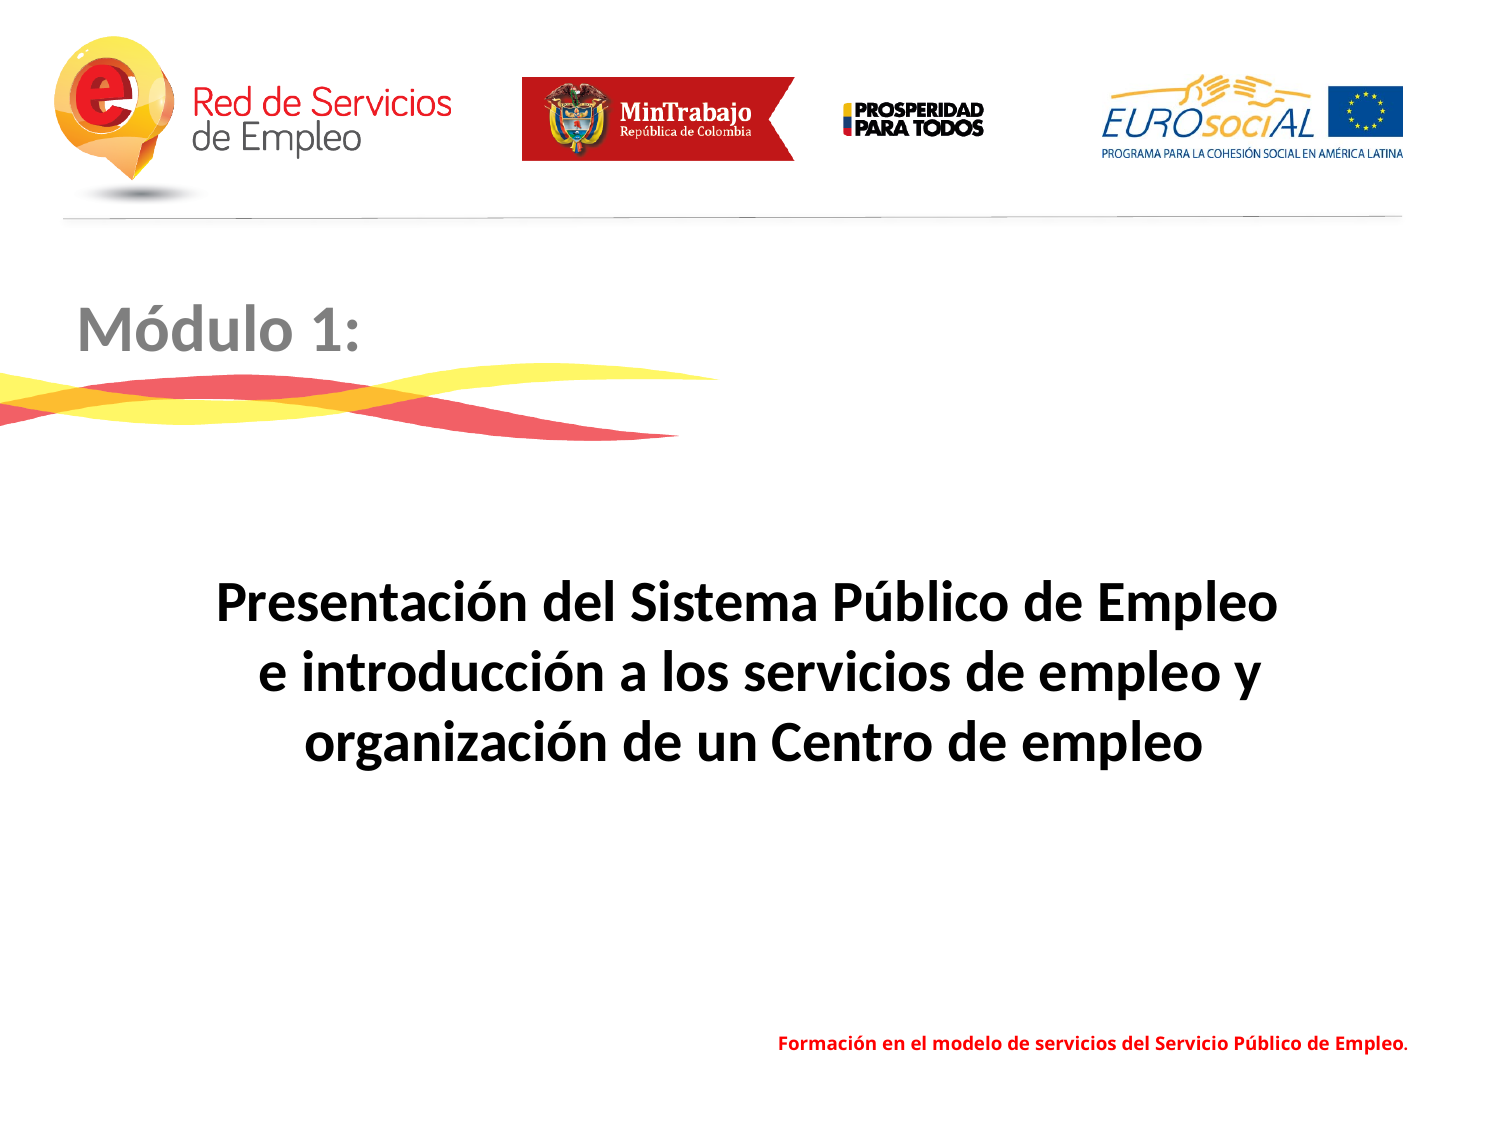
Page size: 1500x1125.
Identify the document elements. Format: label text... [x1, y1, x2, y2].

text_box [62, 215, 1403, 220]
picture [521, 77, 987, 162]
title Formación en el modelo de servicios del Servicio Público de Empleo. [720, 999, 1471, 1088]
picture [1102, 74, 1403, 158]
text_box Presentación del Sistema Público de Empleo e introducción a los servicios de empleo y organización de un Centro de empleo [101, 556, 1408, 781]
picture [54, 35, 452, 205]
text_box Módulo 1: [61, 277, 378, 357]
picture [0, 358, 721, 441]
